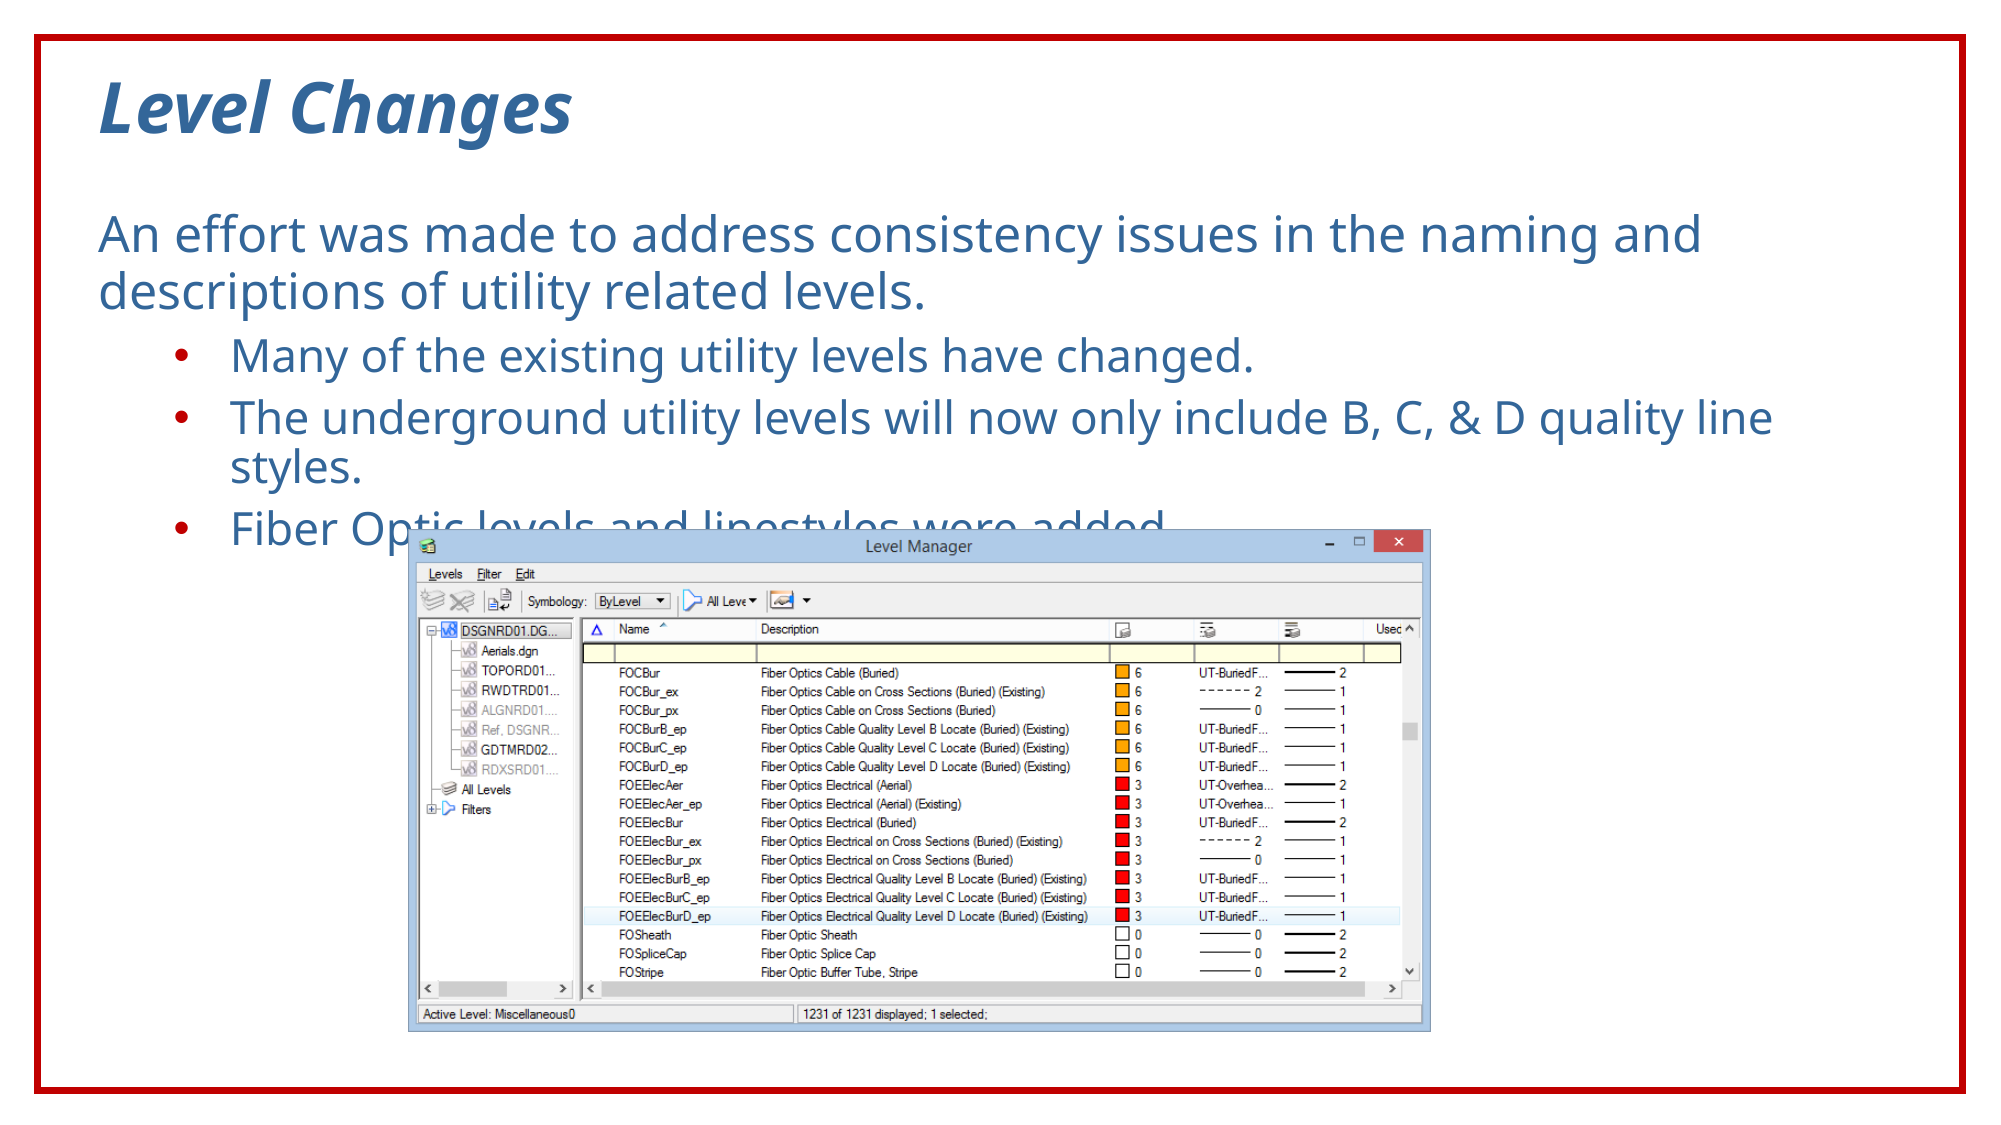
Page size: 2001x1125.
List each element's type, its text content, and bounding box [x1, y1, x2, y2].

list An effort was made to address consistency issues in the naming and descriptions of utility related levels. Many of the existing utility levels have changed. The underground utility levels will now only include B, C, & D quality line styles. Fiber Optic levels and linestyles were added [83, 199, 1903, 1032]
picture [408, 529, 1431, 1032]
title Level Changes [83, 68, 1903, 169]
